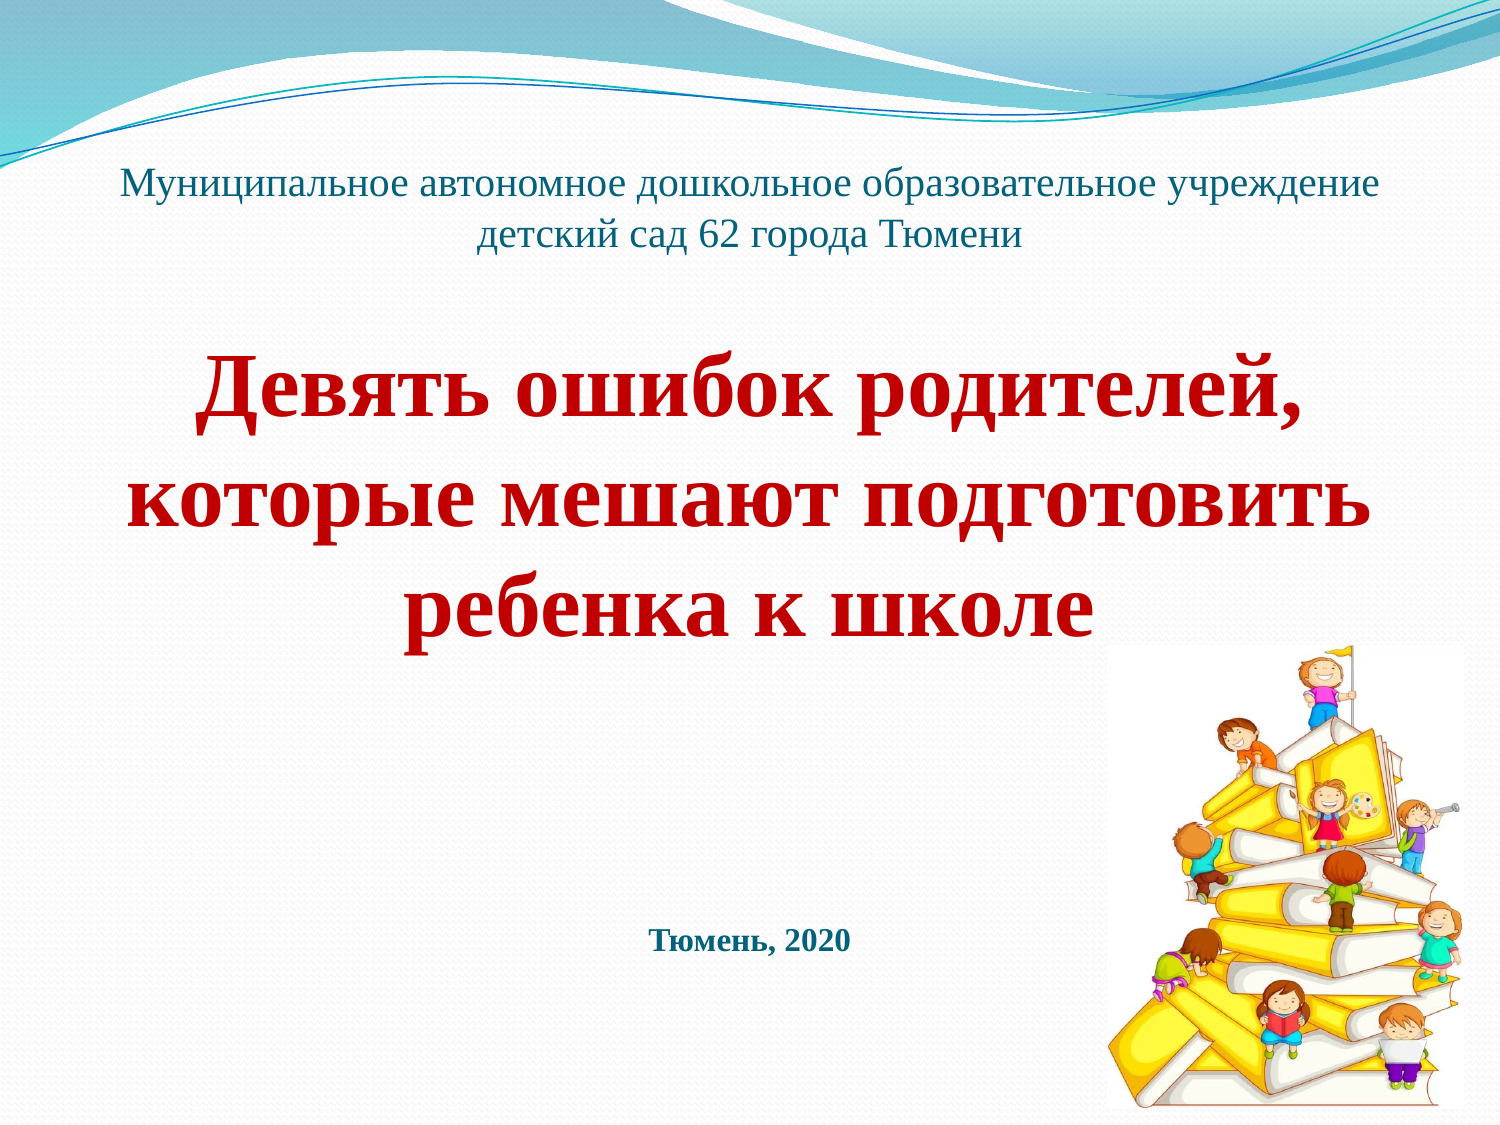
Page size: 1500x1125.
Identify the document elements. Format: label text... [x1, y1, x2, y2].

list Девять ошибок родителей, которые мешают подготовить ребенка к школе Тюмень, 2020 [75, 317, 1425, 1038]
picture [1107, 644, 1464, 1109]
title Муниципальное автономное дошкольное образовательное учреждение детский сад 62 города Тюмени [75, 115, 1425, 256]
